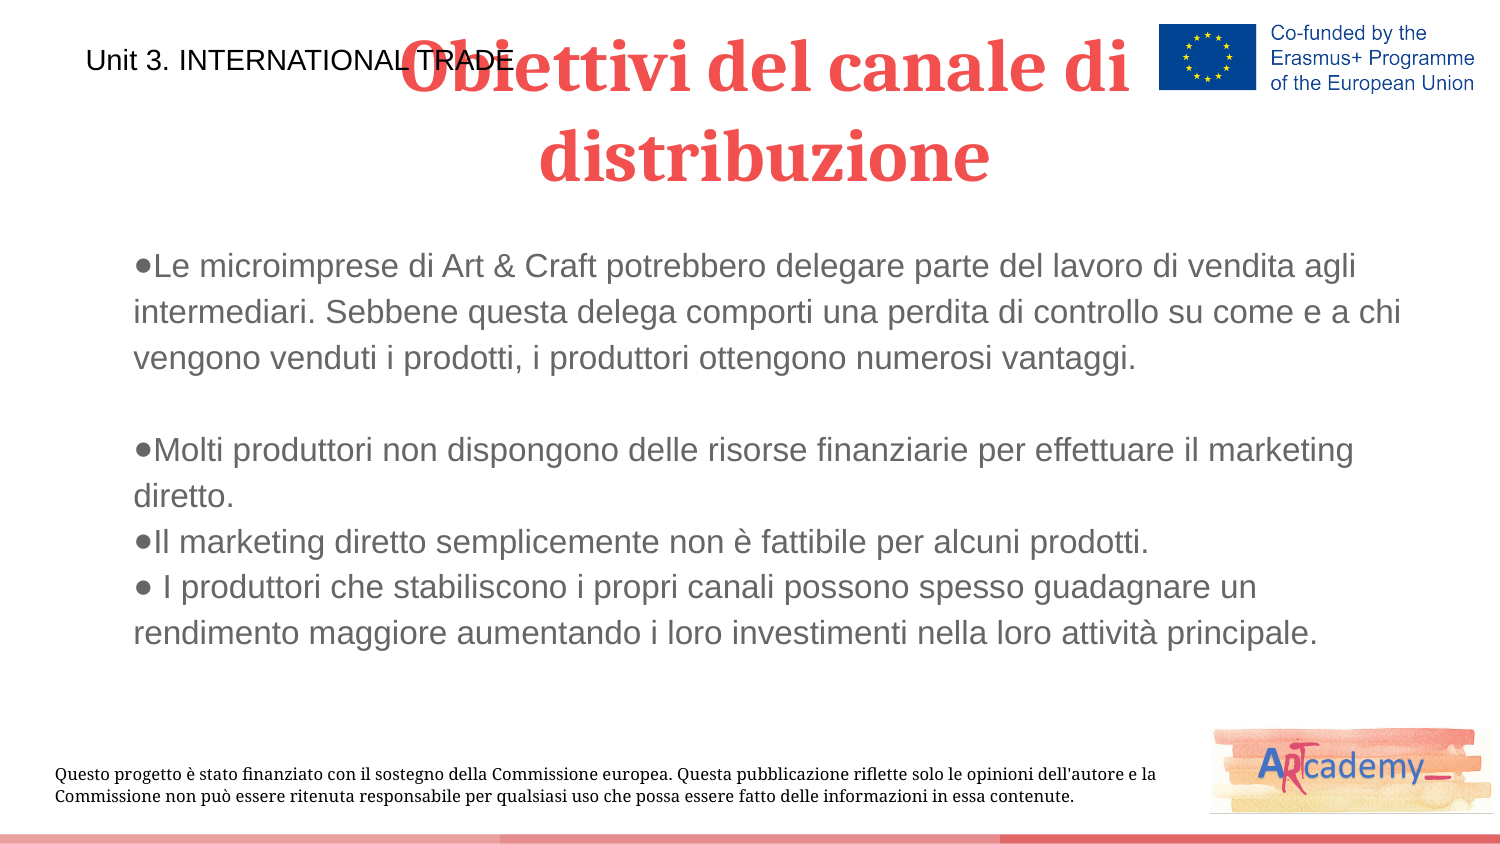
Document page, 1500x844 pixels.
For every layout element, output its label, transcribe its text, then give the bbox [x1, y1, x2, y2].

list Le microimprese di Art & Craft potrebbero delegare parte del lavoro di vendita agli intermediari. Sebbene questa delega comporti una perdita di controllo su come e a chi vengono venduti i prodotti, i produttori ottengono numerosi vantaggi. Molti produttori non dispongono delle risorse finanziarie per effettuare il marketing diretto. Il marketing diretto semplicemente non è fattibile per alcuni prodotti. I produttori che stabiliscono i propri canali possono spesso guadagnare un rendimento maggiore aumentando i loro investimenti nella loro attività principale. [95, 223, 1423, 723]
text_box Questo progetto è stato finanziato con il sostegno della Commissione europea. Questa pubblicazione riflette solo le opinioni dell'autore e la Commissione non può essere ritenuta responsabile per qualsiasi uso che possa essere fatto delle informazioni in essa contenute. [39, 754, 1205, 799]
title Obiettivi del canale di distribuzione [180, 4, 1352, 212]
picture [1210, 709, 1493, 844]
text_box Unit 3. INTERNATIONAL TRADE [70, 33, 750, 84]
picture [1158, 24, 1474, 94]
